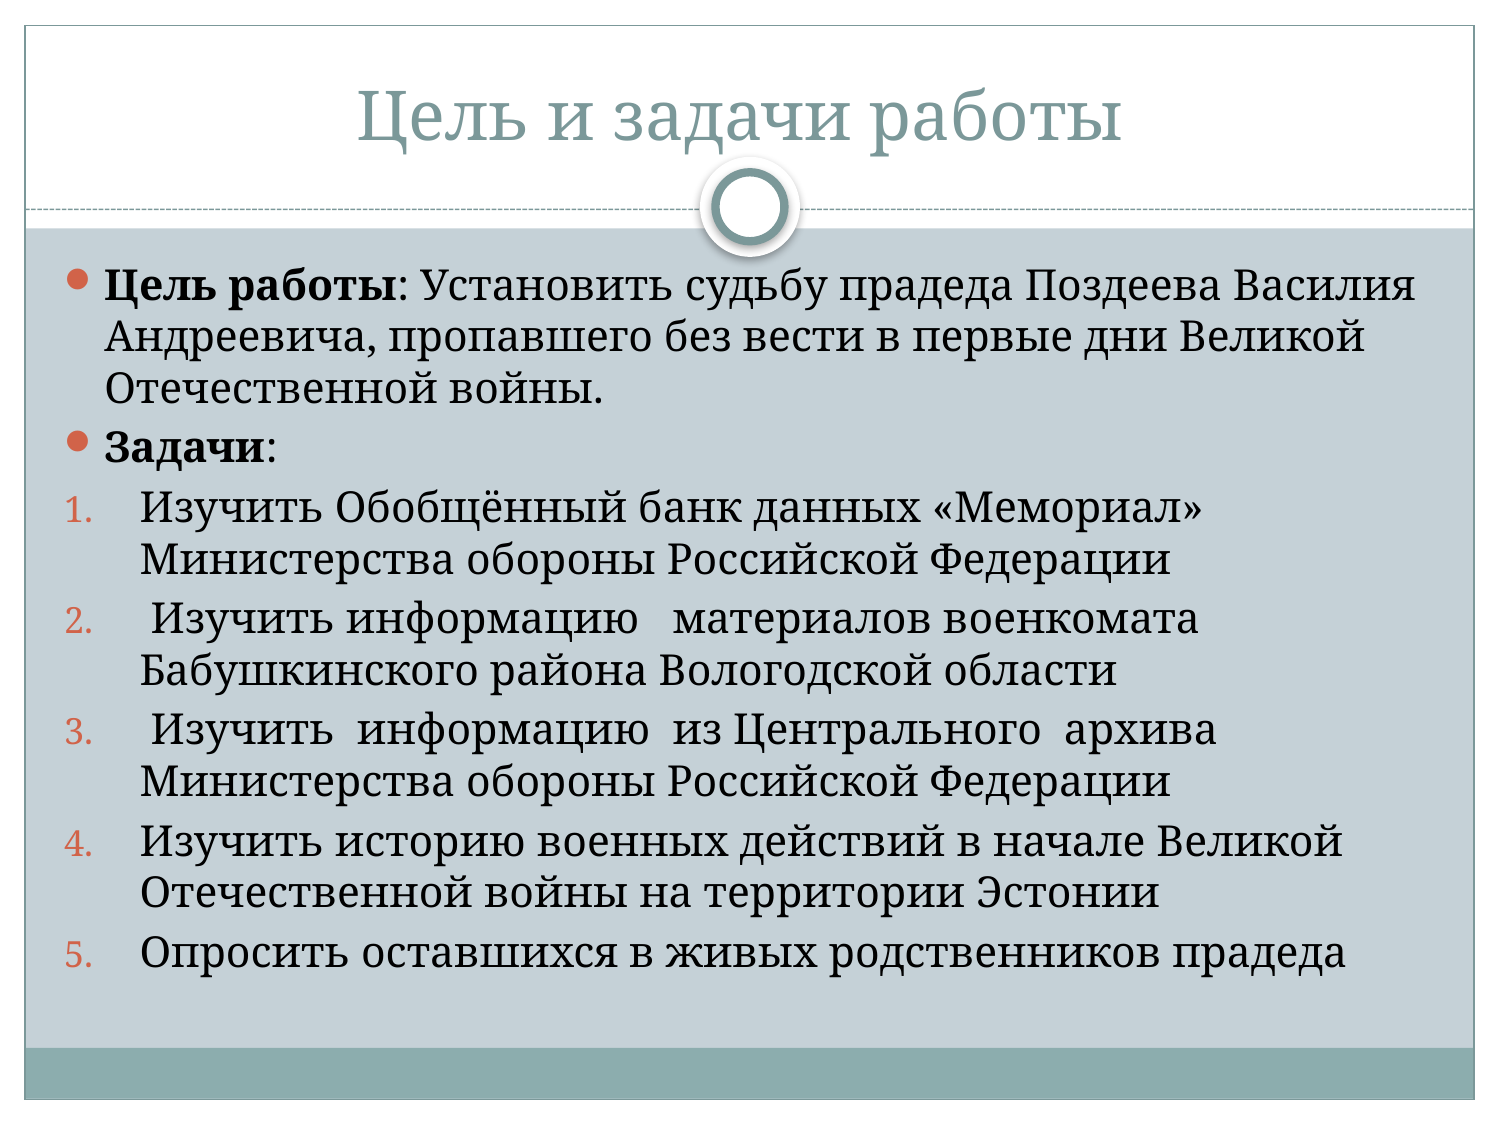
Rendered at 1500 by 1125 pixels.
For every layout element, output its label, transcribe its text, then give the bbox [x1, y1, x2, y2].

title Цель и задачи работы [49, 37, 1450, 162]
list Цель работы: Установить судьбу прадеда Поздеева Василия Андреевича, пропавшего без вести в первые дни Великой Отечественной войны. Задачи: Изучить Обобщённый банк данных «Мемориал» Министерства обороны Российской Федерации Изучить информацию материалов военкомата Бабушкинского района Вологодской области Изучить информацию из Центрального архива Министерства обороны Российской Федерации Изучить историю военных действий в начале Великой Отечественной войны на территории Эстонии Опросить оставшихся в живых родственников прадеда [49, 250, 1445, 1001]
